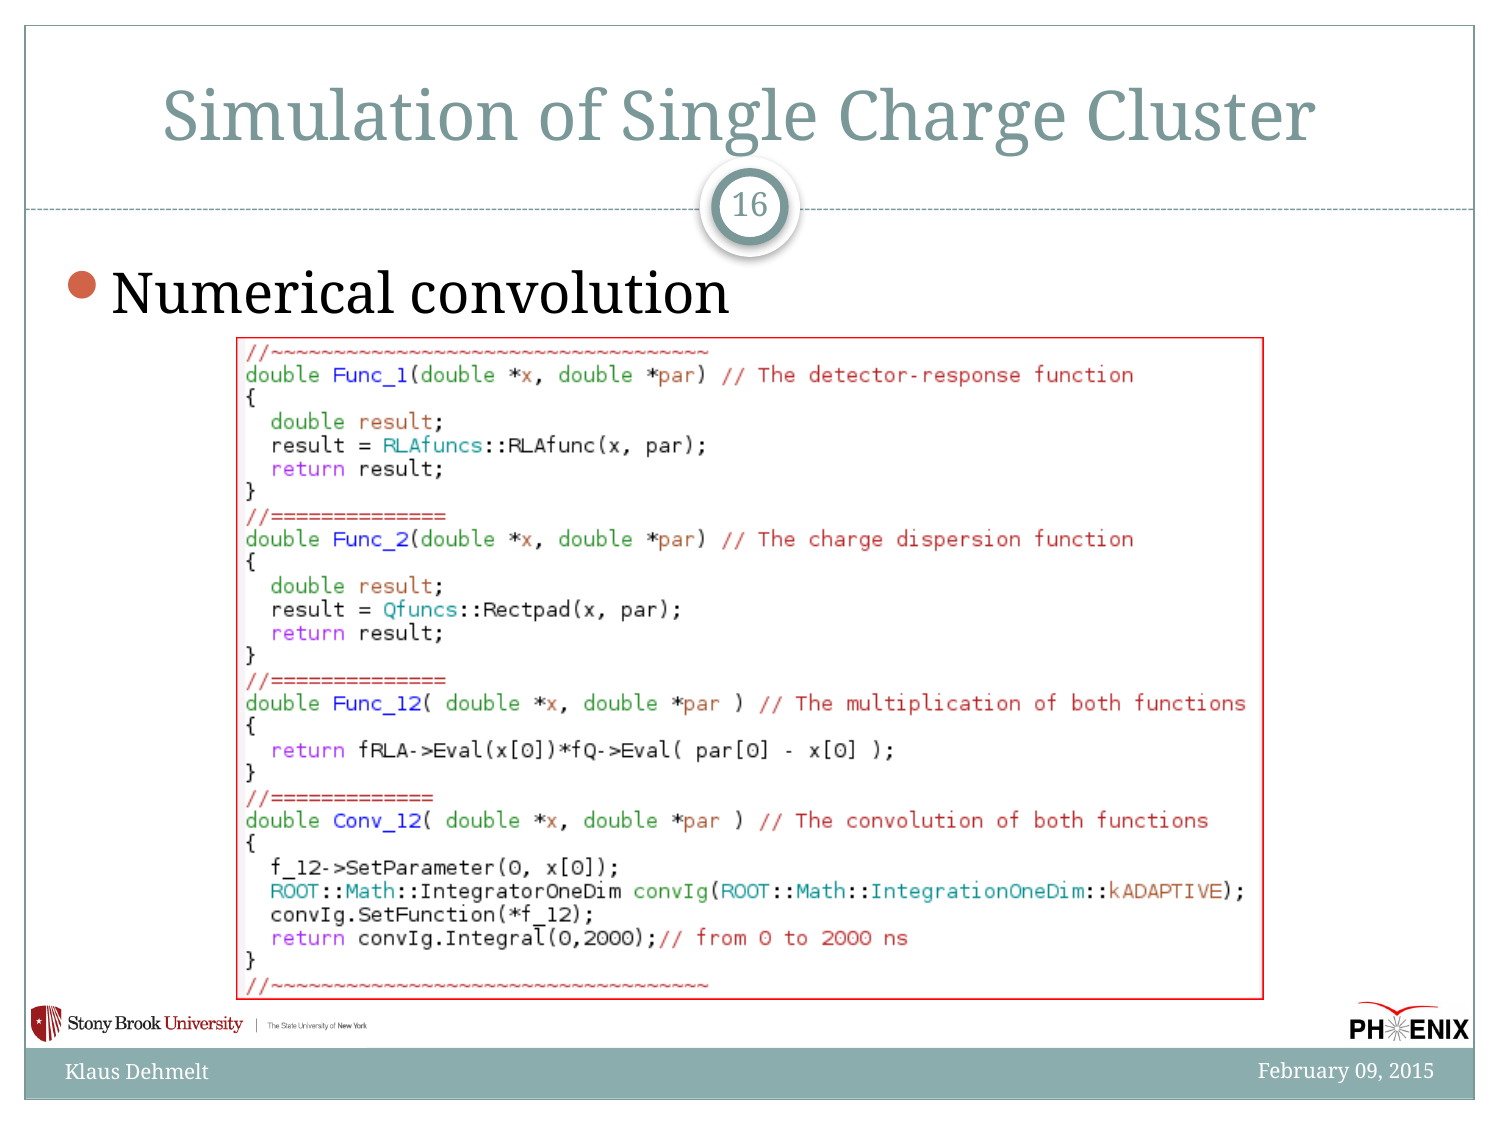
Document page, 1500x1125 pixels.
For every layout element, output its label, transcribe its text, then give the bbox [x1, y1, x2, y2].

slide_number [950, 1050, 1450, 1111]
footer Klaus Dehmelt [50, 1051, 638, 1112]
list Numerical convolution [49, 249, 1450, 1005]
picture [236, 337, 1264, 1001]
title Simulation of Single Charge Cluster [49, 37, 1450, 162]
picture [1350, 1001, 1469, 1041]
slide_number 16 [712, 169, 788, 243]
picture [30, 994, 367, 1048]
